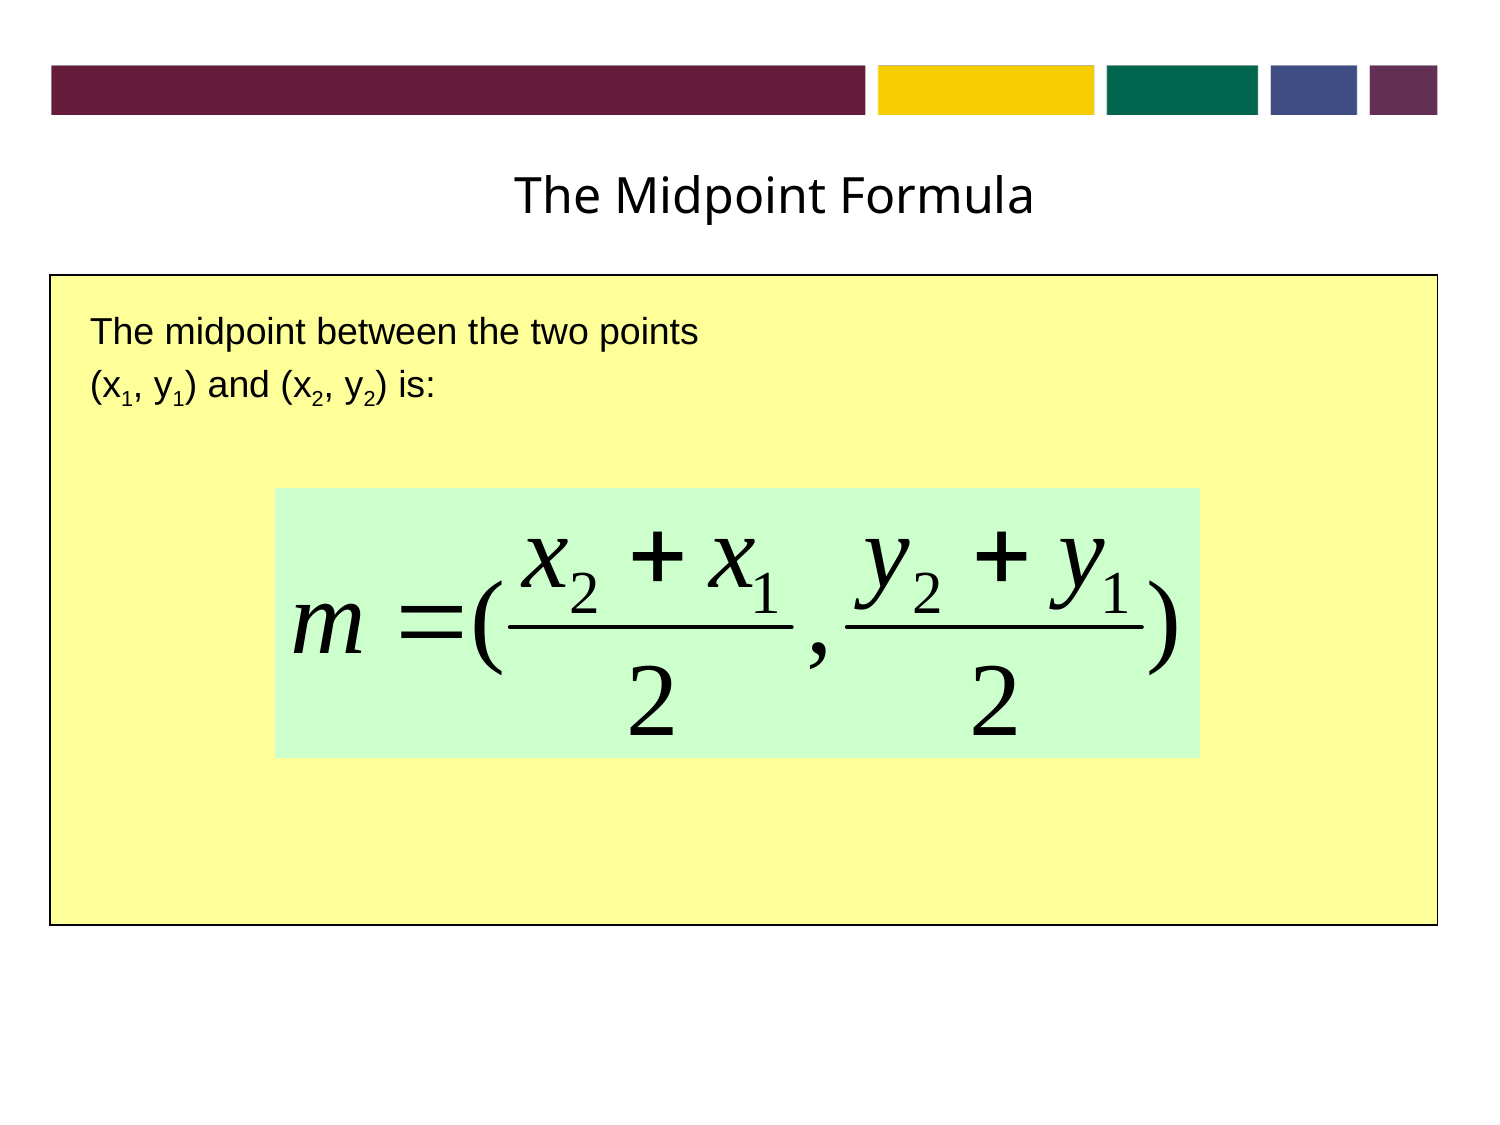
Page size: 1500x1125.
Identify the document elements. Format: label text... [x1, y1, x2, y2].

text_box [274, 487, 1201, 759]
text_box [50, 275, 1438, 925]
picture [37, 49, 1438, 116]
text_box The midpoint between the two points (x1, y1) and (x2, y2) is: [75, 299, 1375, 1005]
text_box The Midpoint Formula [99, 99, 1450, 288]
